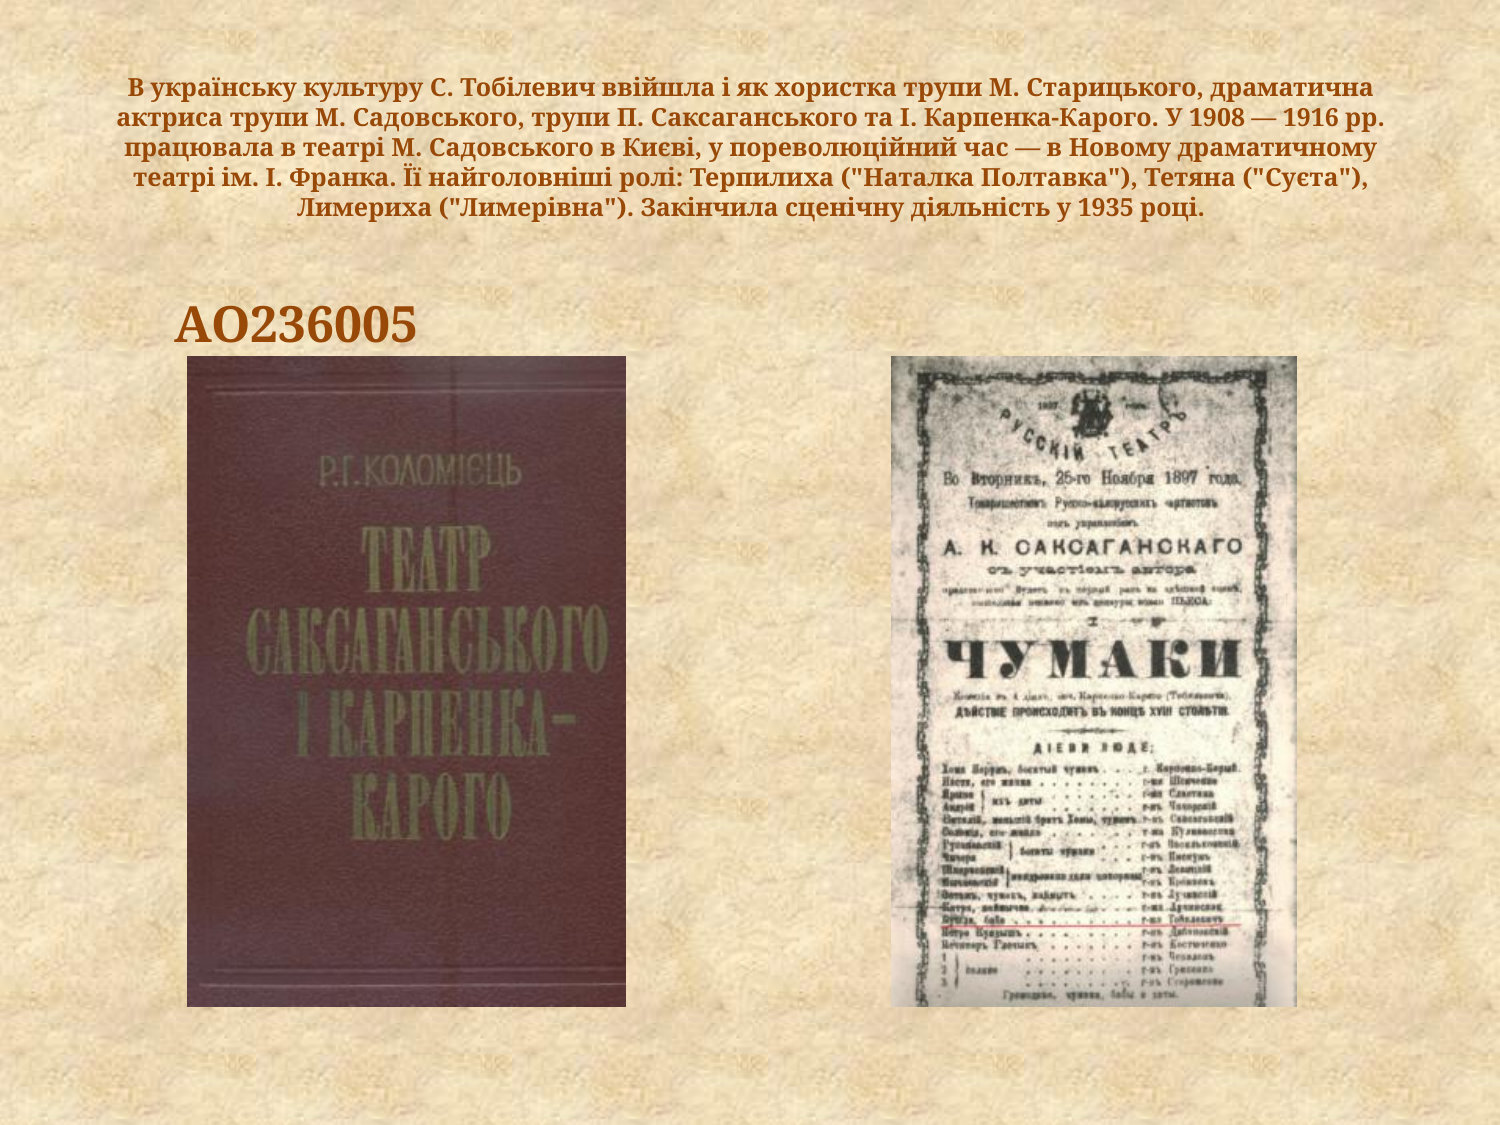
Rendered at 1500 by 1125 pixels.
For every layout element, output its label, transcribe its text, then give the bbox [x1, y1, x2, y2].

picture [0, 0, 1500, 1125]
list АО236005 [159, 255, 762, 361]
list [187, 356, 627, 1007]
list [890, 356, 1297, 1007]
title В українську культуру С. Тобілевич ввійшла і як хористка трупи М. Старицького, драматична актриса трупи М. Садовського, трупи П. Саксаганського та І. Карпенка-Карого. У 1908 — 1916 рр. працювала в театрі М. Садовського в Києві, у пореволюційний час — в Новому драматичному театрі ім. І. Франка. Її найголовніші ролі: Терпилиха ("Наталка Полтавка"), Тетяна ("Суєта"), Лимериха ("Лимерівна"). Закінчила сценічну діяльність у 1935 році. [76, 42, 1427, 231]
